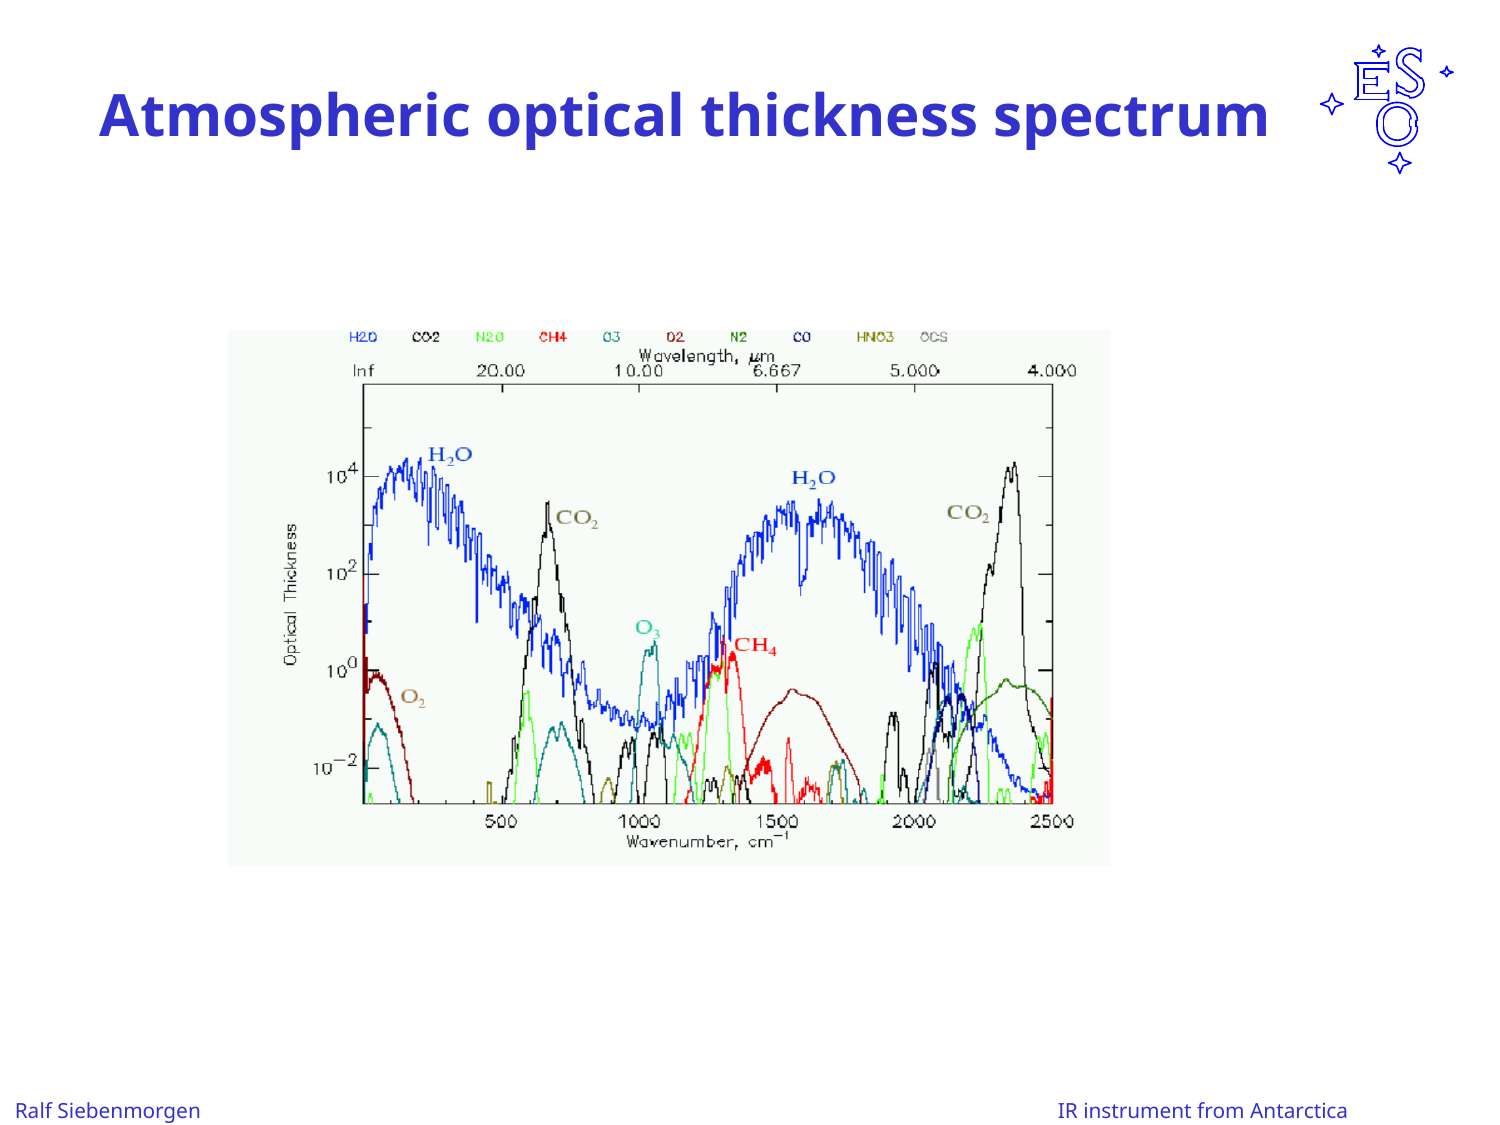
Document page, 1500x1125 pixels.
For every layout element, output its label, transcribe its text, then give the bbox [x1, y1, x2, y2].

picture [166, 95, 1156, 1088]
text_box Atmospheric optical thickness spectrum [84, 70, 1286, 156]
